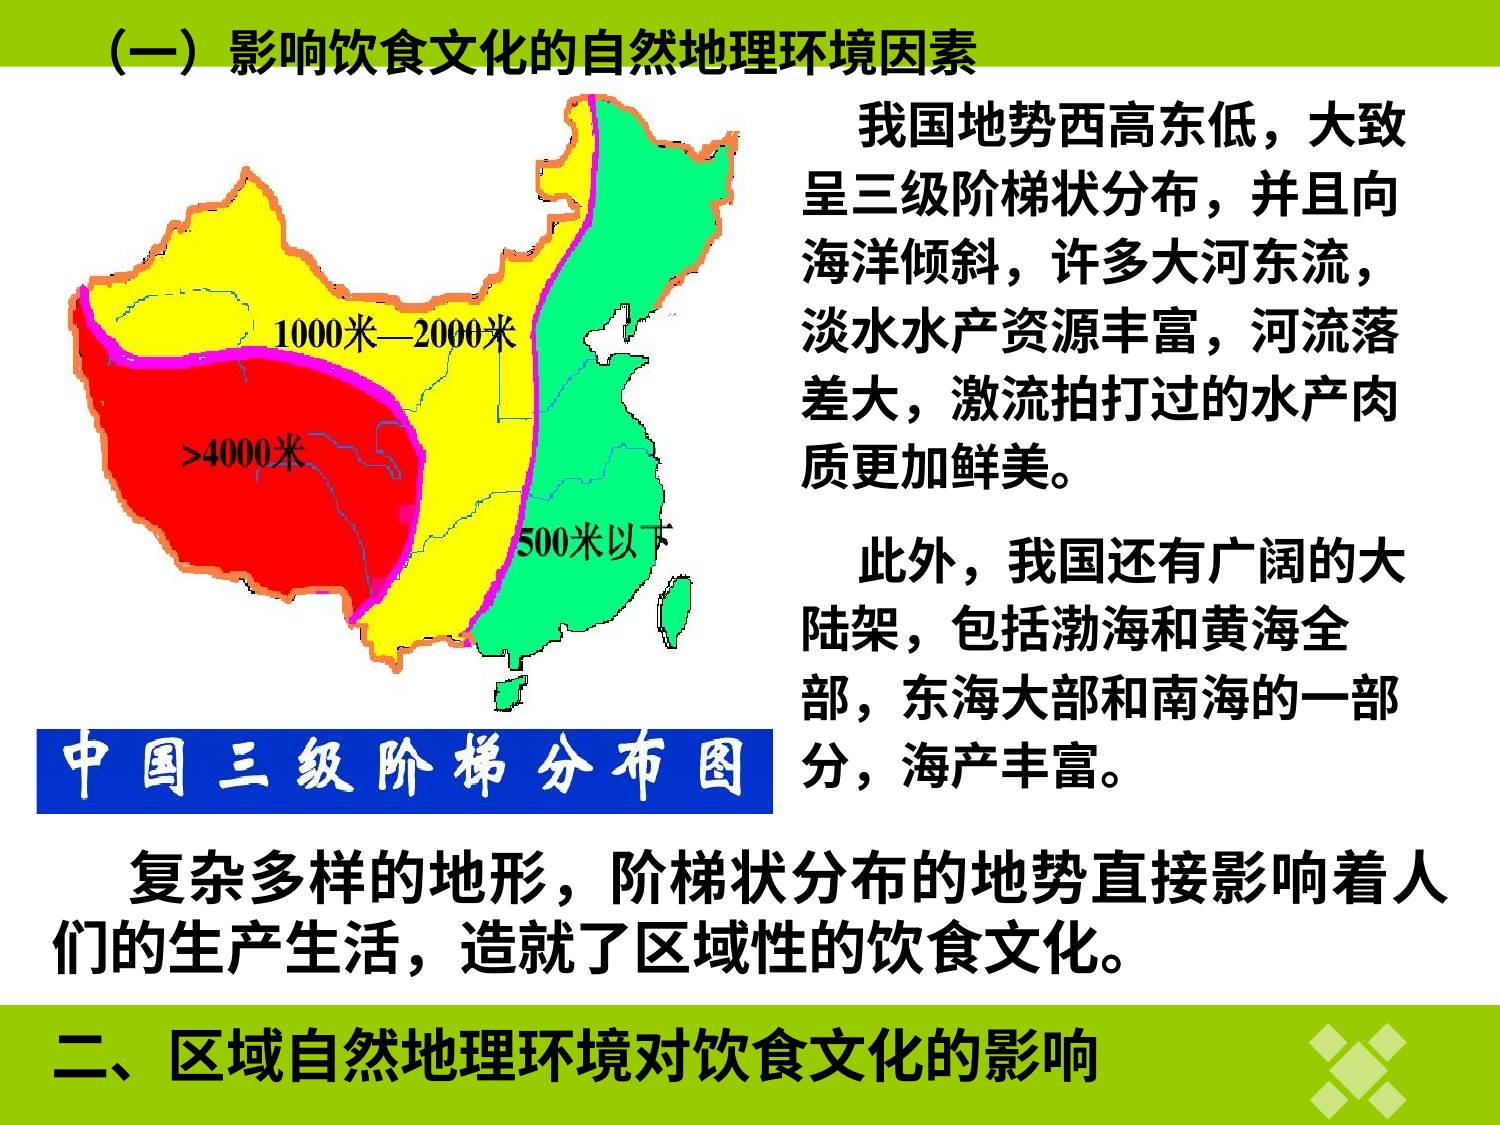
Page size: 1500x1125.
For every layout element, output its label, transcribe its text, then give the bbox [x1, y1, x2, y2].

picture [36, 77, 774, 814]
text_box （一）影响饮食文化的自然地理环境因素 [0, 0, 1069, 89]
text_box 复杂多样的地形，阶梯状分布的地势直接影响着人们的生产生活，造就了区域性的饮食文化。 [36, 834, 1465, 989]
text_box 二、区域自然地理环境对饮食文化的影响 [36, 1011, 1424, 1097]
text_box 我国地势西高东低，大致呈三级阶梯状分布，并且向海洋倾斜，许多大河东流，淡水水产资源丰富，河流落差大，激流拍打过的水产肉质更加鲜美。 此外，我国还有广阔的大陆架，包括渤海和黄海全部，东海大部和南海的一部分，海产丰富。 [785, 78, 1465, 802]
